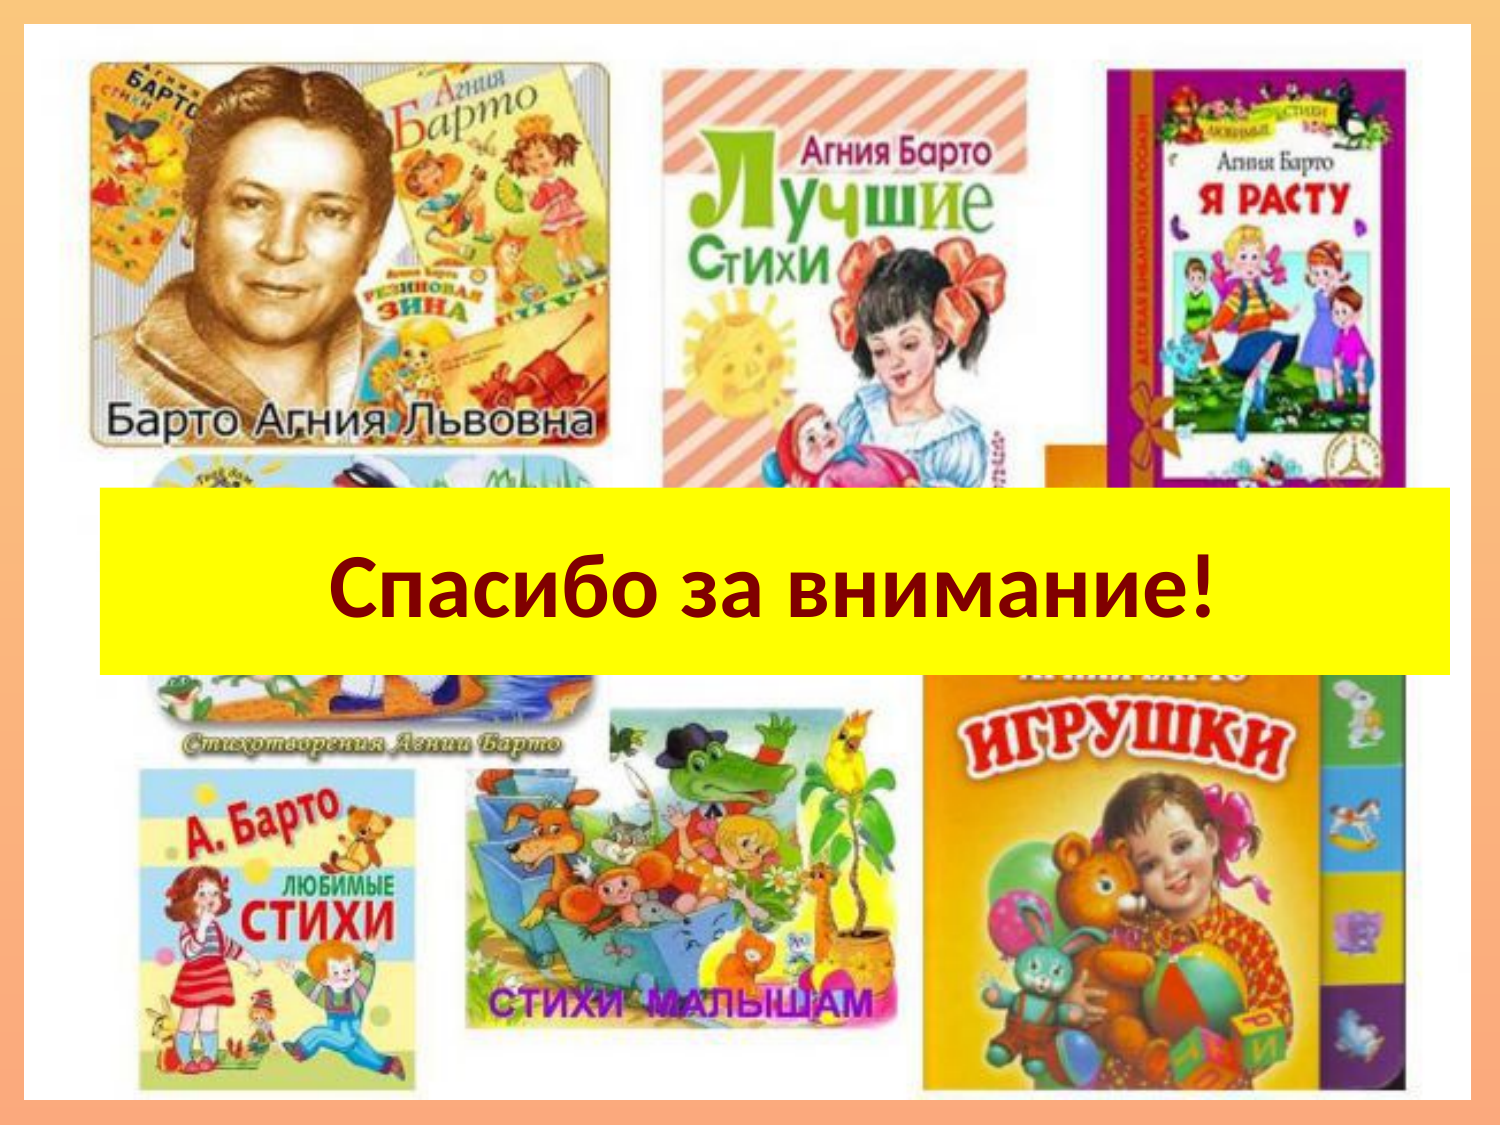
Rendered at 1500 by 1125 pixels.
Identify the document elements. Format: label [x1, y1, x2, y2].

list [24, 24, 1471, 1101]
